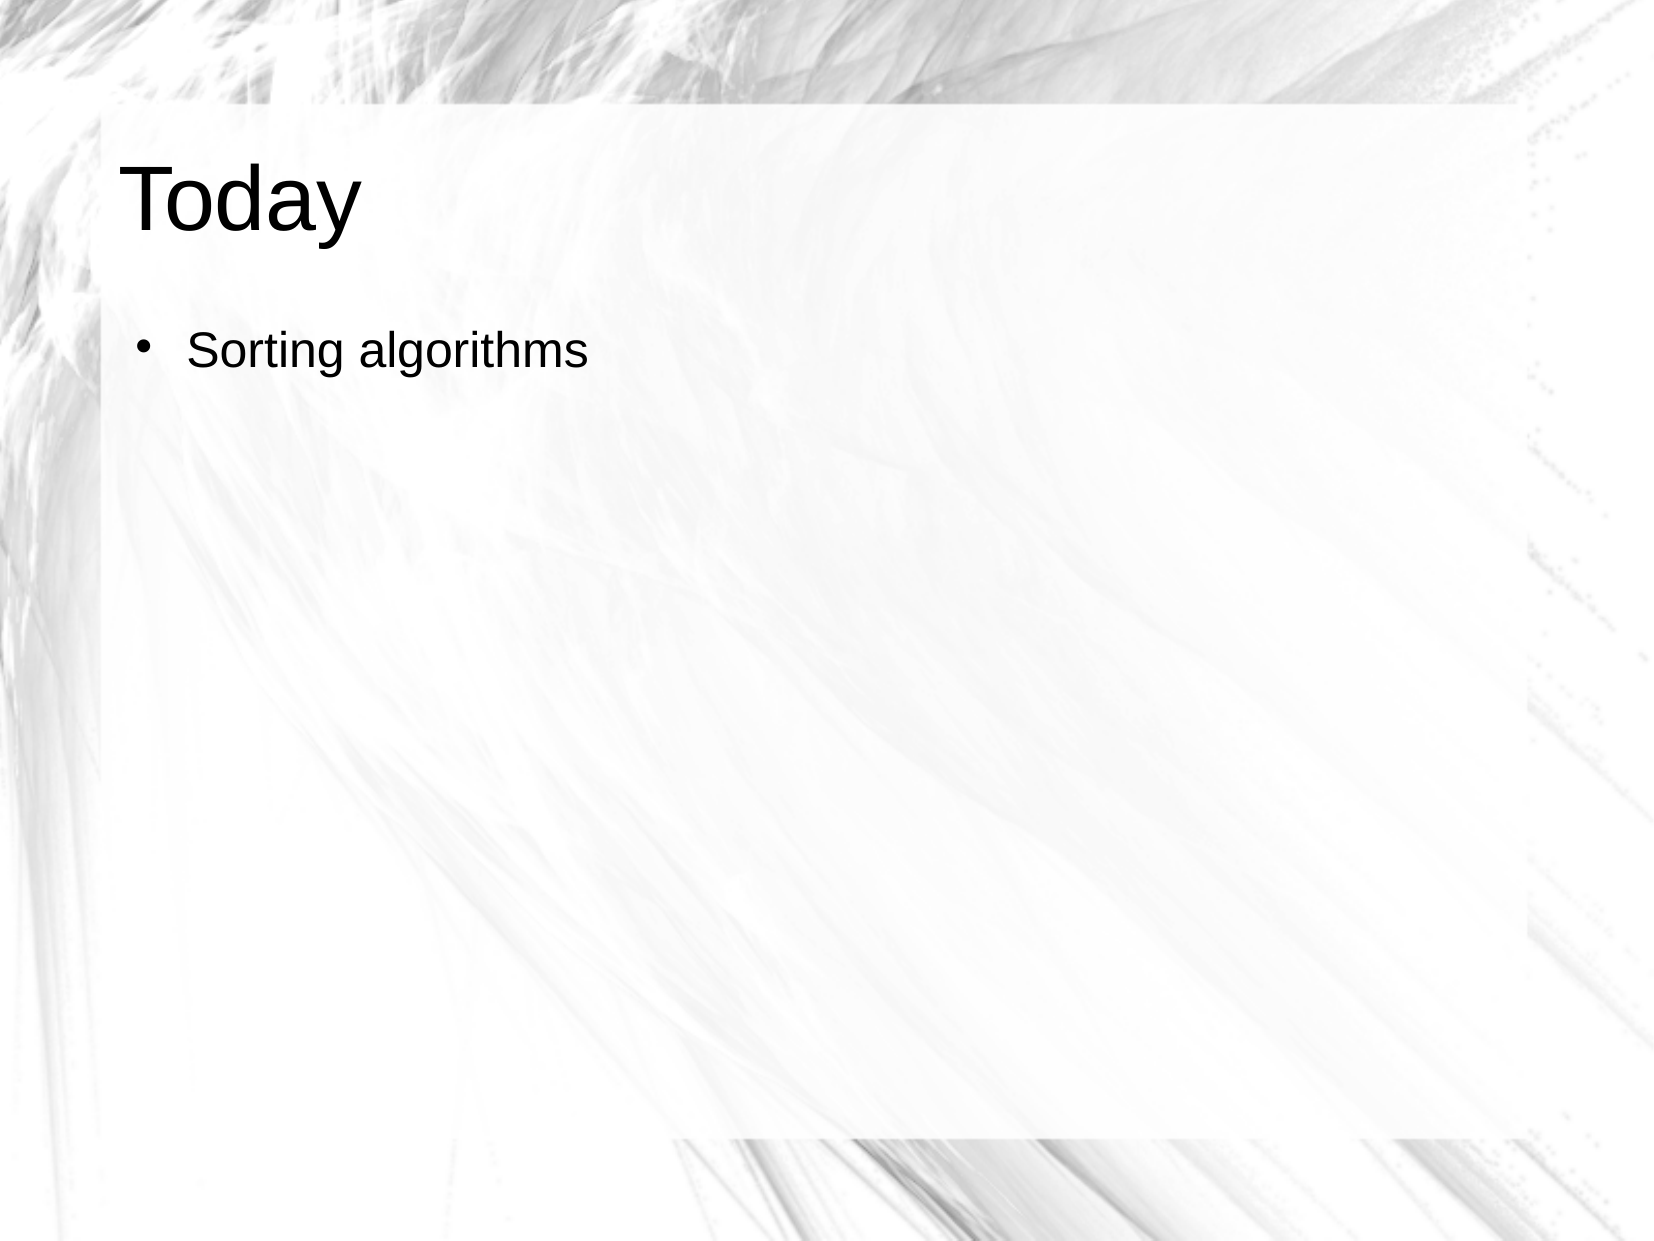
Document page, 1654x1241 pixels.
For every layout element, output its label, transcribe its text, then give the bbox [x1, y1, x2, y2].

list Sorting algorithms [118, 319, 1571, 1109]
title Today [118, 93, 1506, 299]
picture [0, 0, 1654, 1241]
